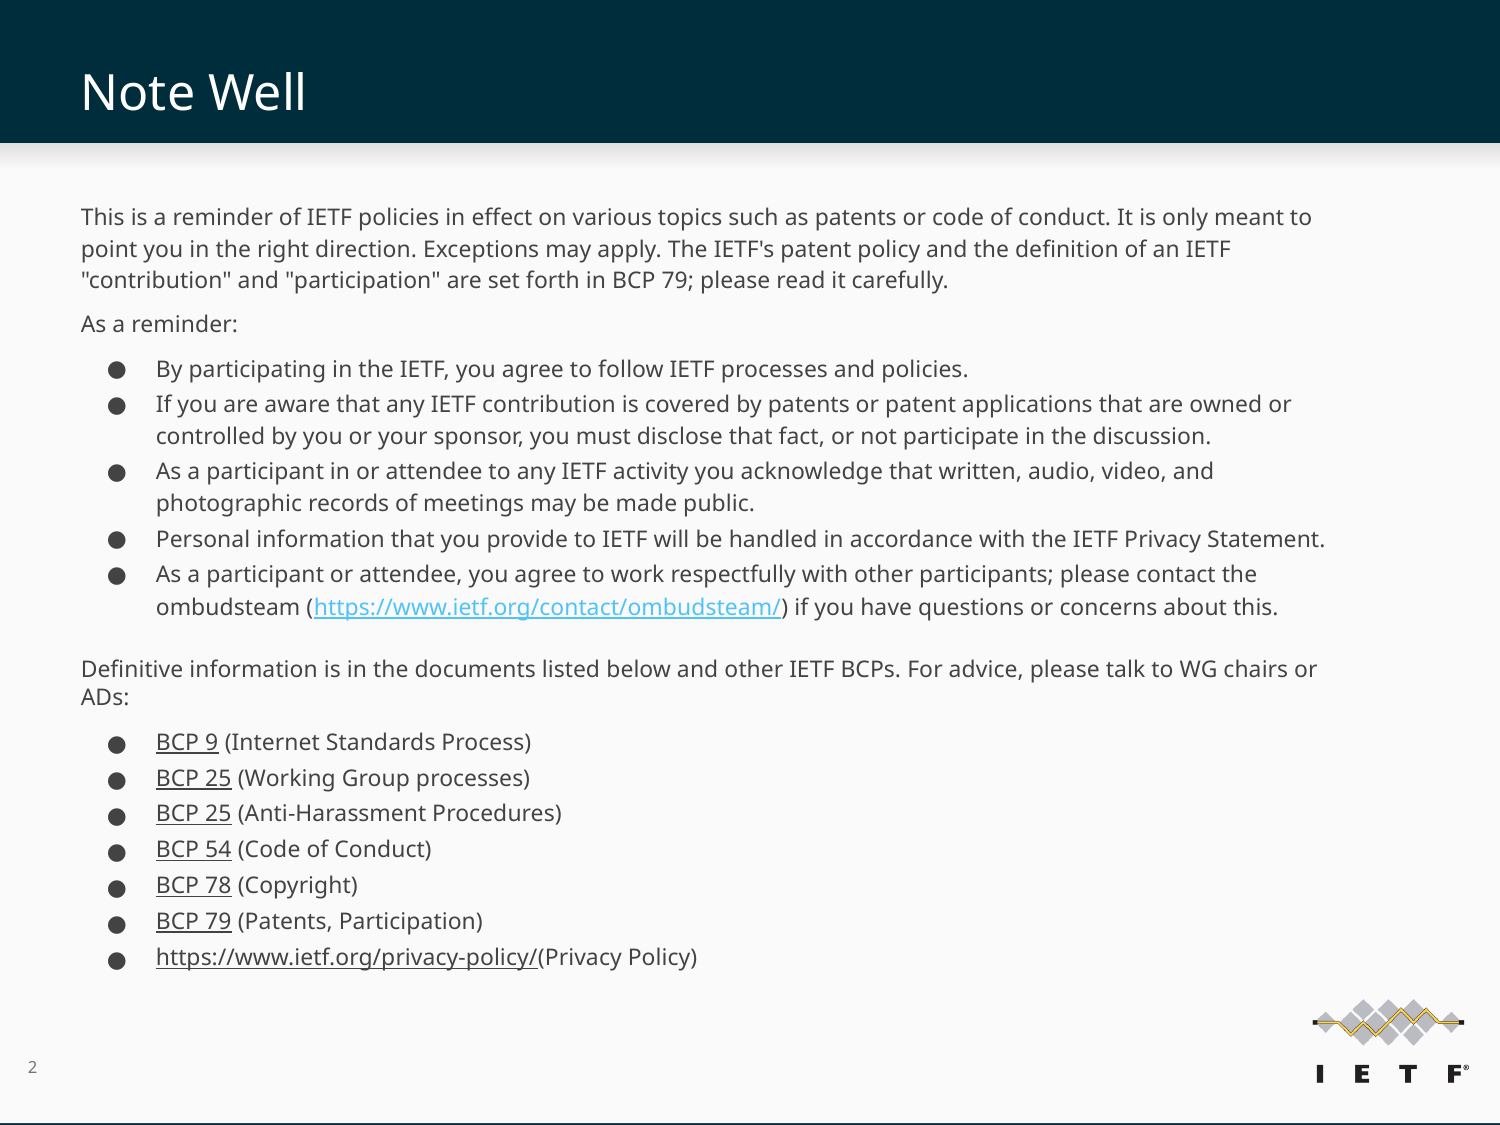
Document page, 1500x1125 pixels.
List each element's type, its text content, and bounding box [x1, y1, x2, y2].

title Note Well [65, 3, 1464, 136]
slide_number 2 [12, 1025, 103, 1112]
picture [1299, 988, 1482, 1093]
list This is a reminder of IETF policies in effect on various topics such as patents or code of conduct. It is only meant to point you in the right direction. Exceptions may apply. The IETF's patent policy and the definition of an IETF "contribution" and "participation" are set forth in BCP 79; please read it carefully. As a reminder: By participating in the IETF, you agree to follow IETF processes and policies. If you are aware that any IETF contribution is covered by patents or patent applications that are owned or controlled by you or your sponsor, you must disclose that fact, or not participate in the discussion. As a participant in or attendee to any IETF activity you acknowledge that written, audio, video, and photographic records of meetings may be made public. Personal information that you provide to IETF will be handled in accordance with the IETF Privacy Statement. As a participant or attendee, you agree to work respectfully with other participants; please contact the ombudsteam (https://www.ietf.org/contact/ombudsteam/) if you have questions or concerns about this. Definitive information is in the documents listed below and other IETF BCPs. For advice, please talk to WG chairs or ADs: BCP 9 (Internet Standards Process) BCP 25 (Working Group processes) BCP 25 (Anti-Harassment Procedures) BCP 54 (Code of Conduct) BCP 78 (Copyright) BCP 79 (Patents, Participation) https://www.ietf.org/privacy-policy/(Privacy Policy) [65, 183, 1359, 993]
